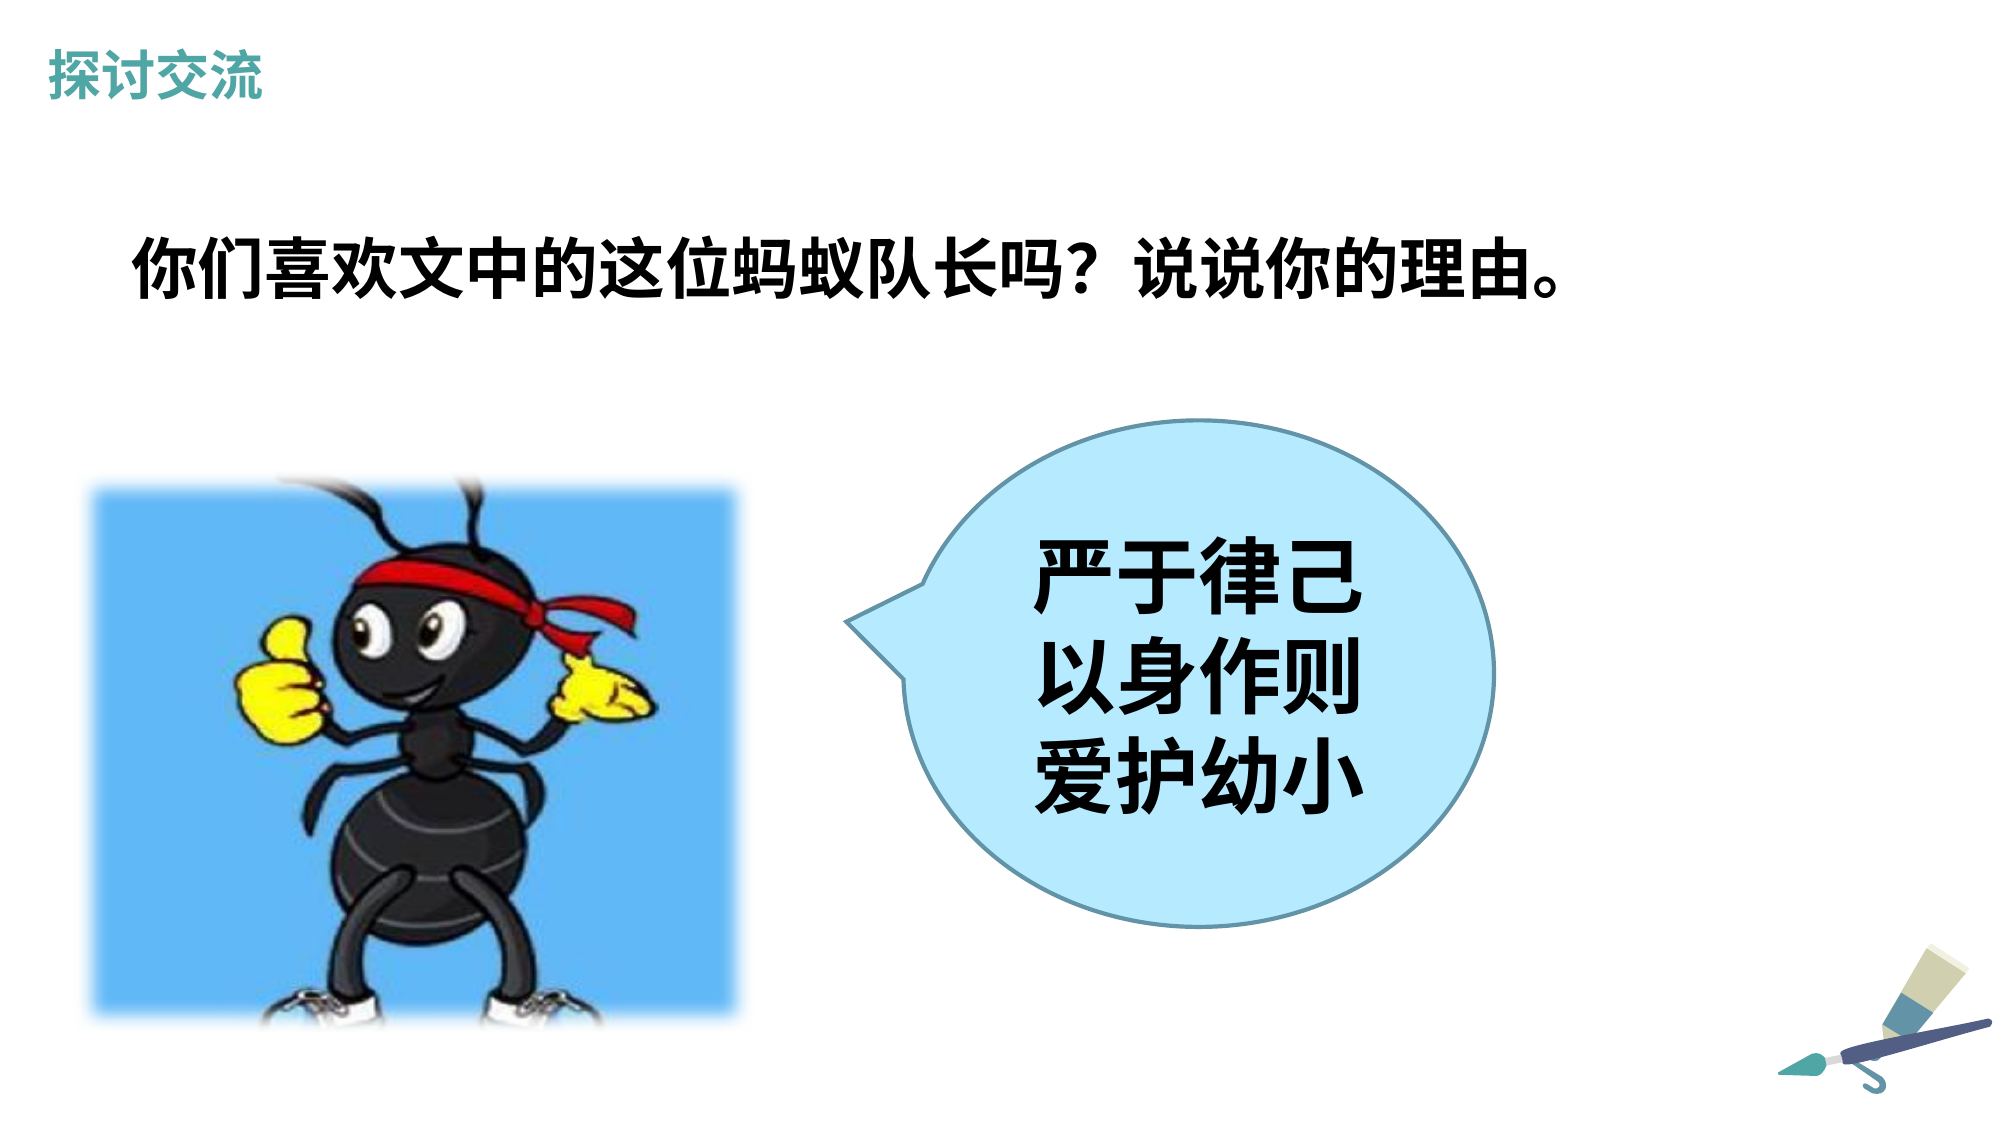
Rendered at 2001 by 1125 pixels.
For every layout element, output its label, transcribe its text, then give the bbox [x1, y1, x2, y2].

picture [74, 470, 754, 1033]
text_box 你们喜欢文中的这位蚂蚁队长吗？说说你的理由。 [116, 195, 1897, 314]
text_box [1811, 945, 1974, 1125]
text_box 探讨交流 [32, 33, 347, 114]
text_box 严于律己 以身作则 爱护幼小 [844, 419, 1496, 928]
